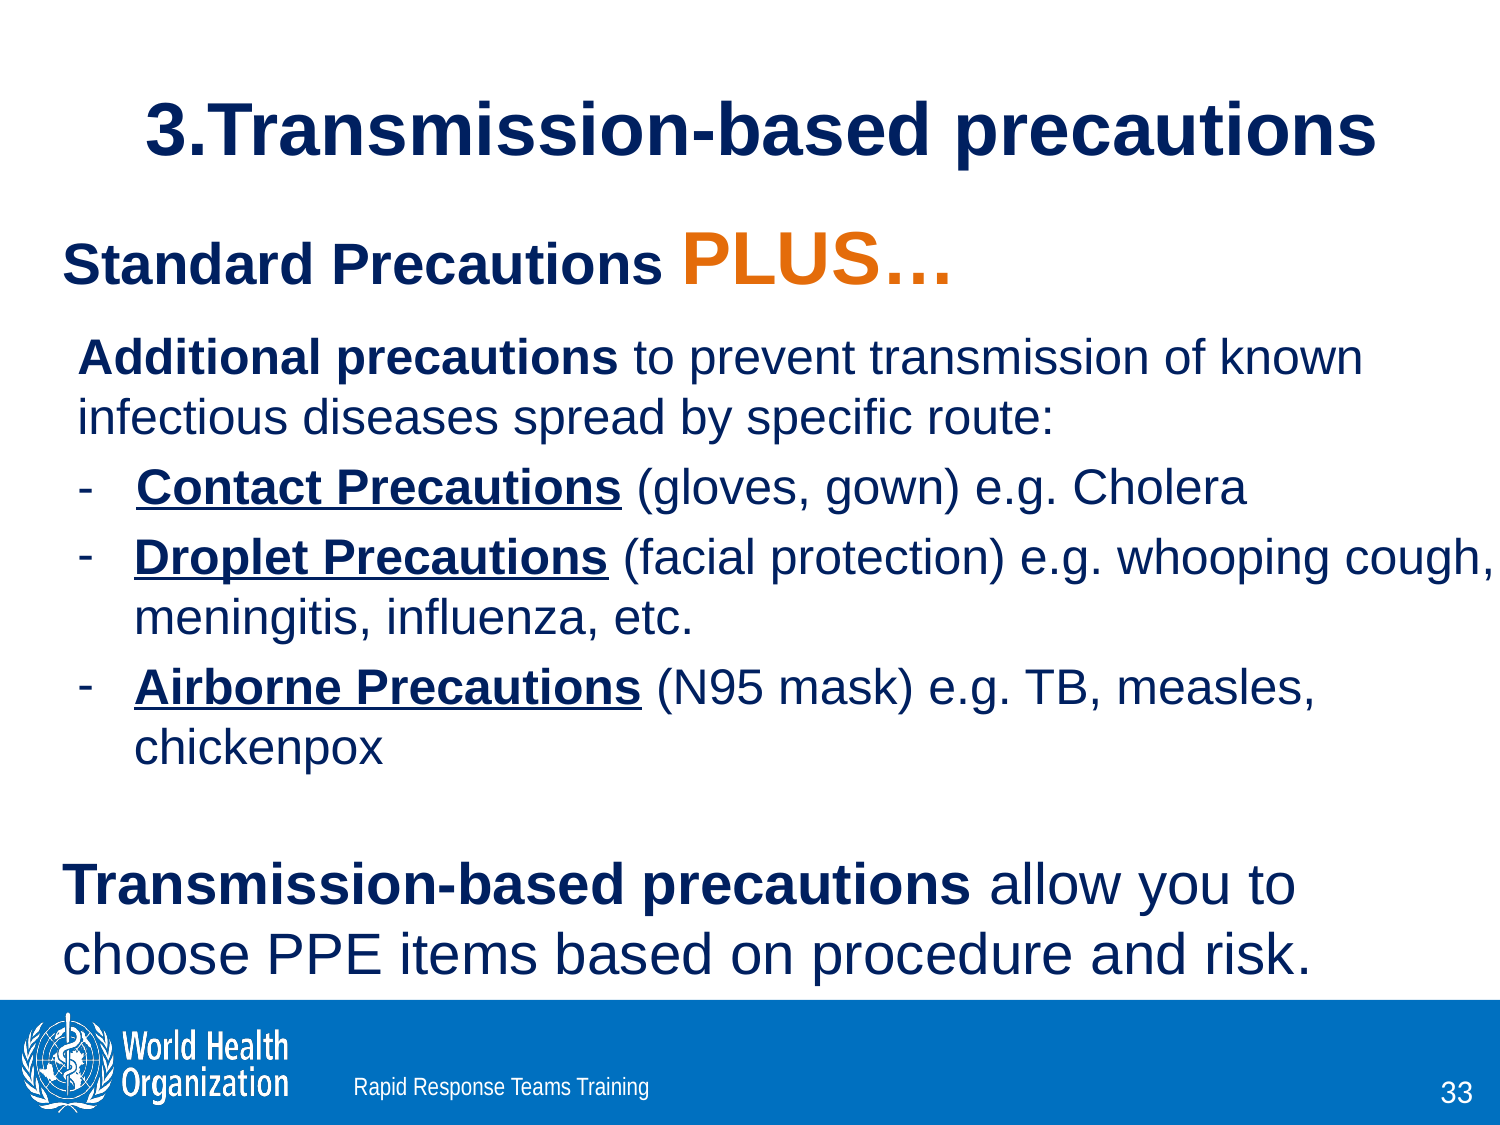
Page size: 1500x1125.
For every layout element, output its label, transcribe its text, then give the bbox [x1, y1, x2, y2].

list Additional precautions to prevent transmission of known infectious diseases spread by specific route: - Contact Precautions (gloves, gown) e.g. Cholera Droplet Precautions (facial protection) e.g. whooping cough, meningitis, influenza, etc. Airborne Precautions (N95 mask) e.g. TB, measles, chickenpox [1413, 316, 1500, 894]
title 3.Transmission-based precautions [76, 42, 1427, 209]
text_box Transmission-based precautions allow you to choose PPE items based on procedure and risk. [62, 845, 1463, 986]
text_box Standard Precautions PLUS… [62, 209, 1413, 845]
text_box Standard Precautions PLUS… [62, 986, 1413, 1024]
picture [21, 1012, 288, 1113]
